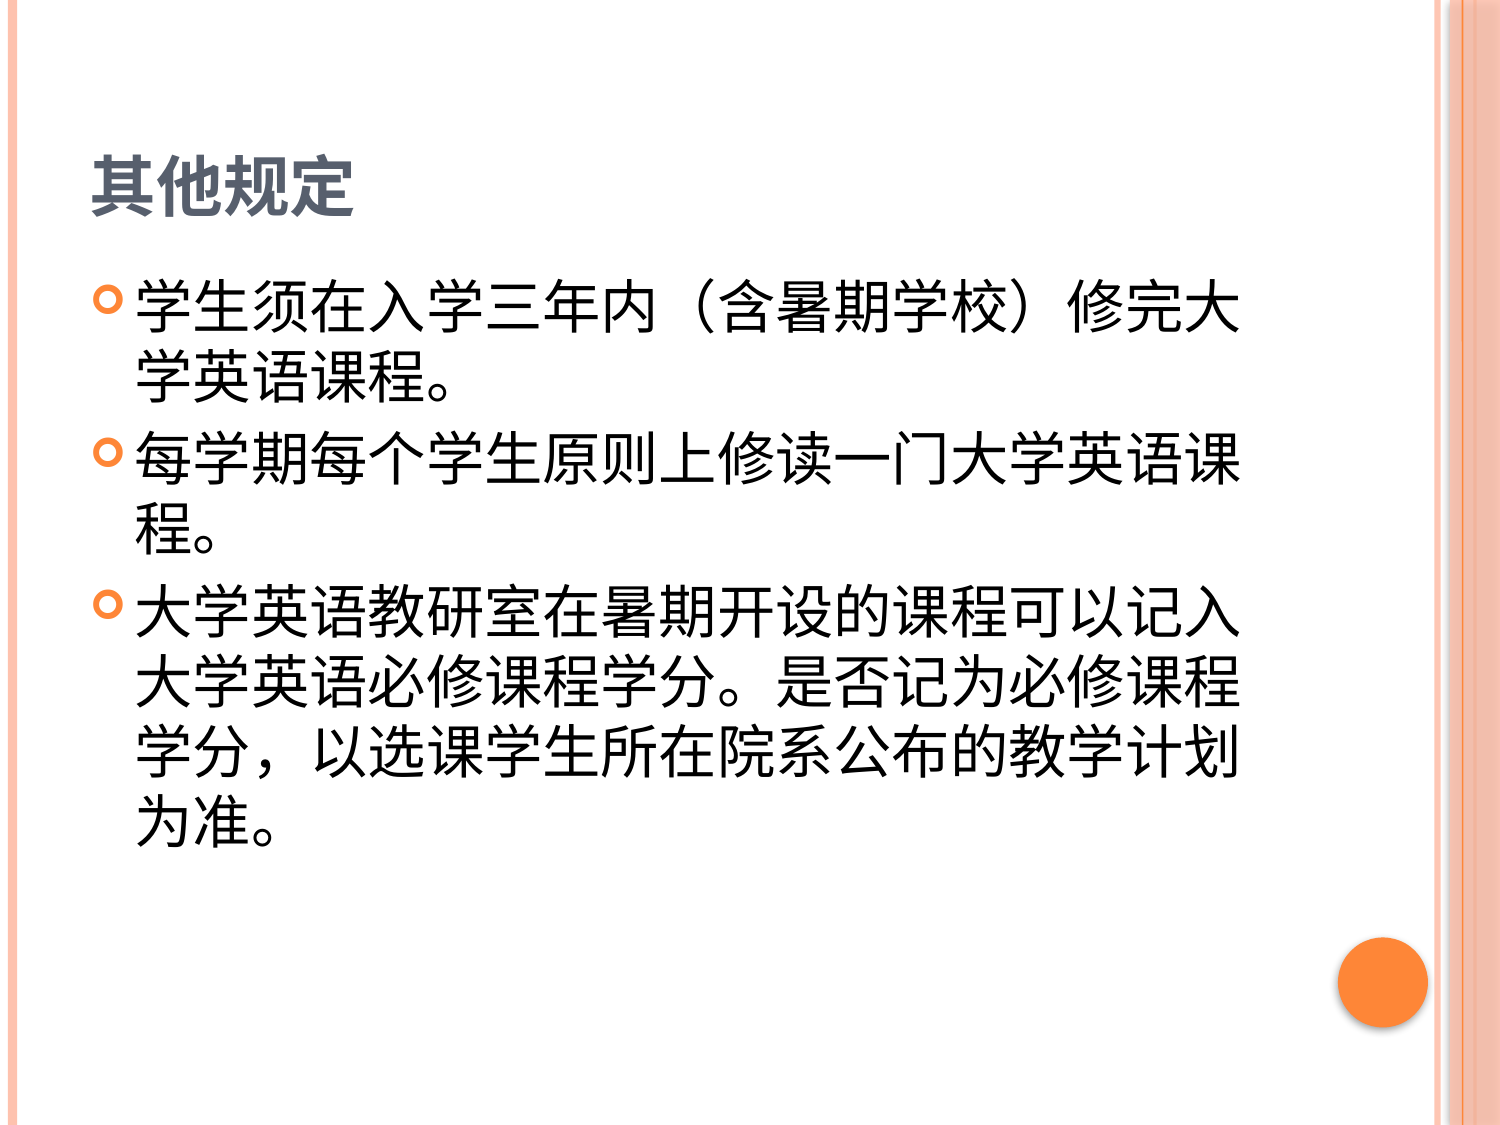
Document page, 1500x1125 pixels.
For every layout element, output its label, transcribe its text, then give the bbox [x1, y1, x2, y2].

title 其他规定 [75, 45, 1300, 233]
list 学生须在入学三年内（含暑期学校）修完大学英语课程。 每学期每个学生原则上修读一门大学英语课程。 大学英语教研室在暑期开设的课程可以记入大学英语必修课程学分。是否记为必修课程学分，以选课学生所在院系公布的教学计划为准。 [75, 262, 1300, 1062]
